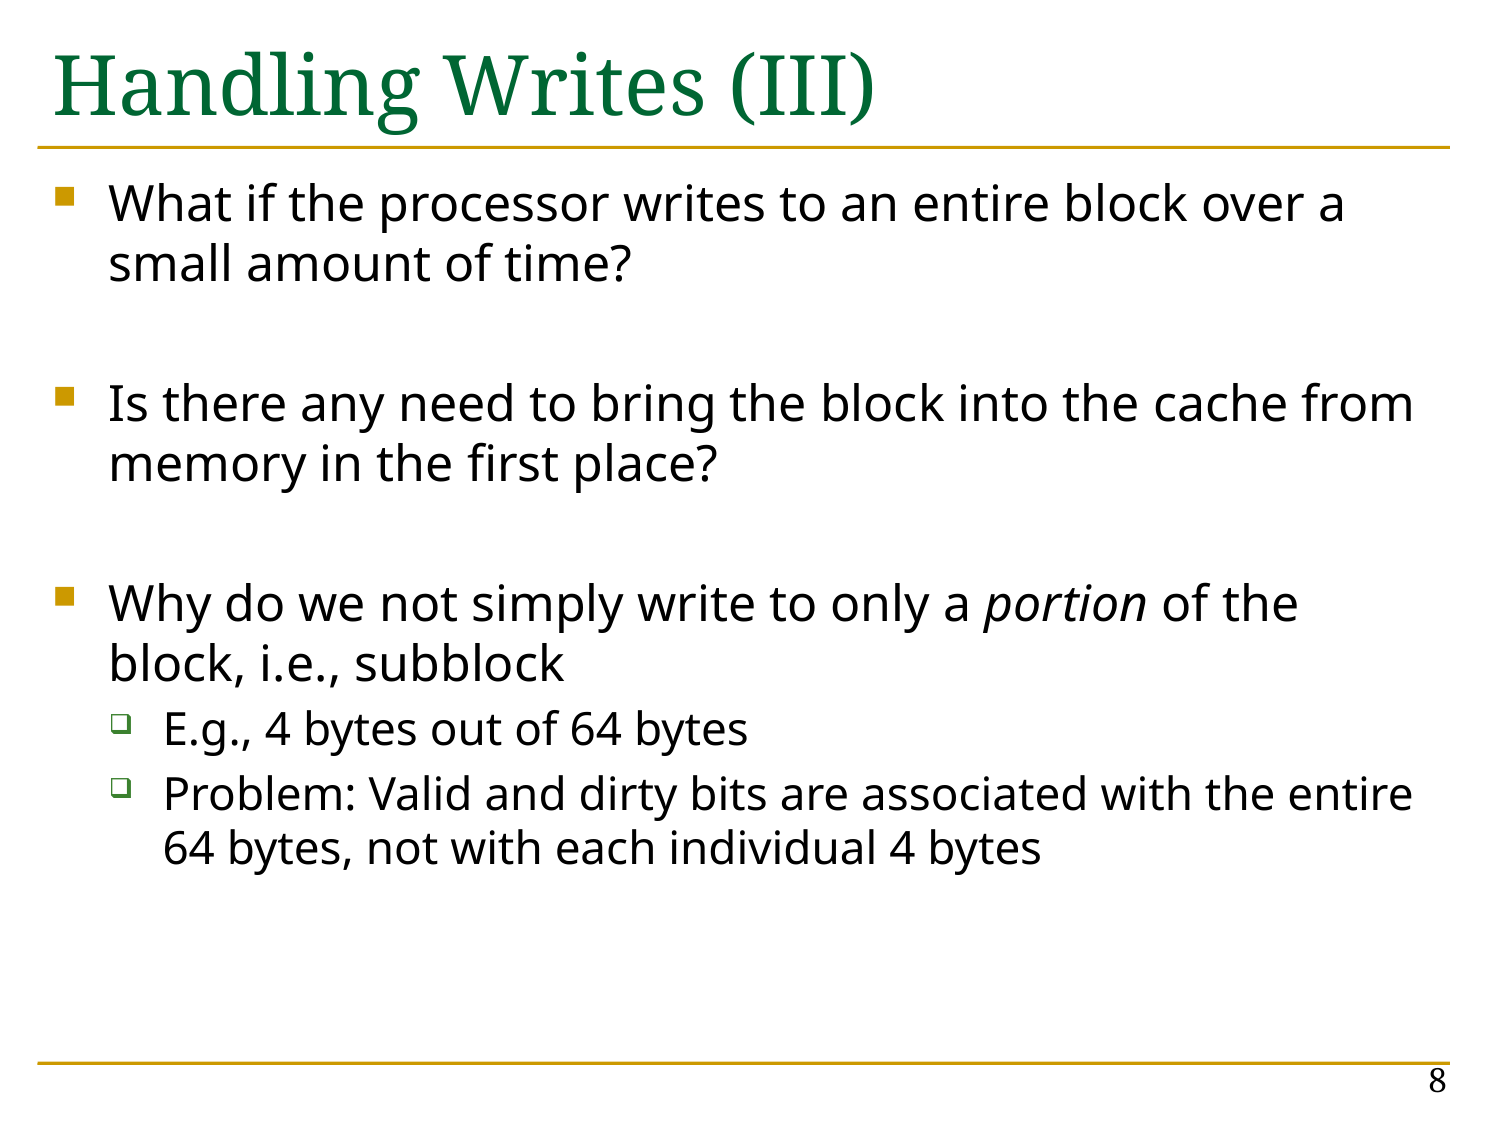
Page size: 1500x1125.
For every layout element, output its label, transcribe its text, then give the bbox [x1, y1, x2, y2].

slide_number 8 [1111, 1036, 1462, 1112]
title Handling Writes (III) [37, 24, 1450, 163]
list What if the processor writes to an entire block over a small amount of time? Is there any need to bring the block into the cache from memory in the first place? Why do we not simply write to only a portion of the block, i.e., subblock E.g., 4 bytes out of 64 bytes Problem: Valid and dirty bits are associated with the entire 64 bytes, not with each individual 4 bytes [37, 163, 1450, 1016]
